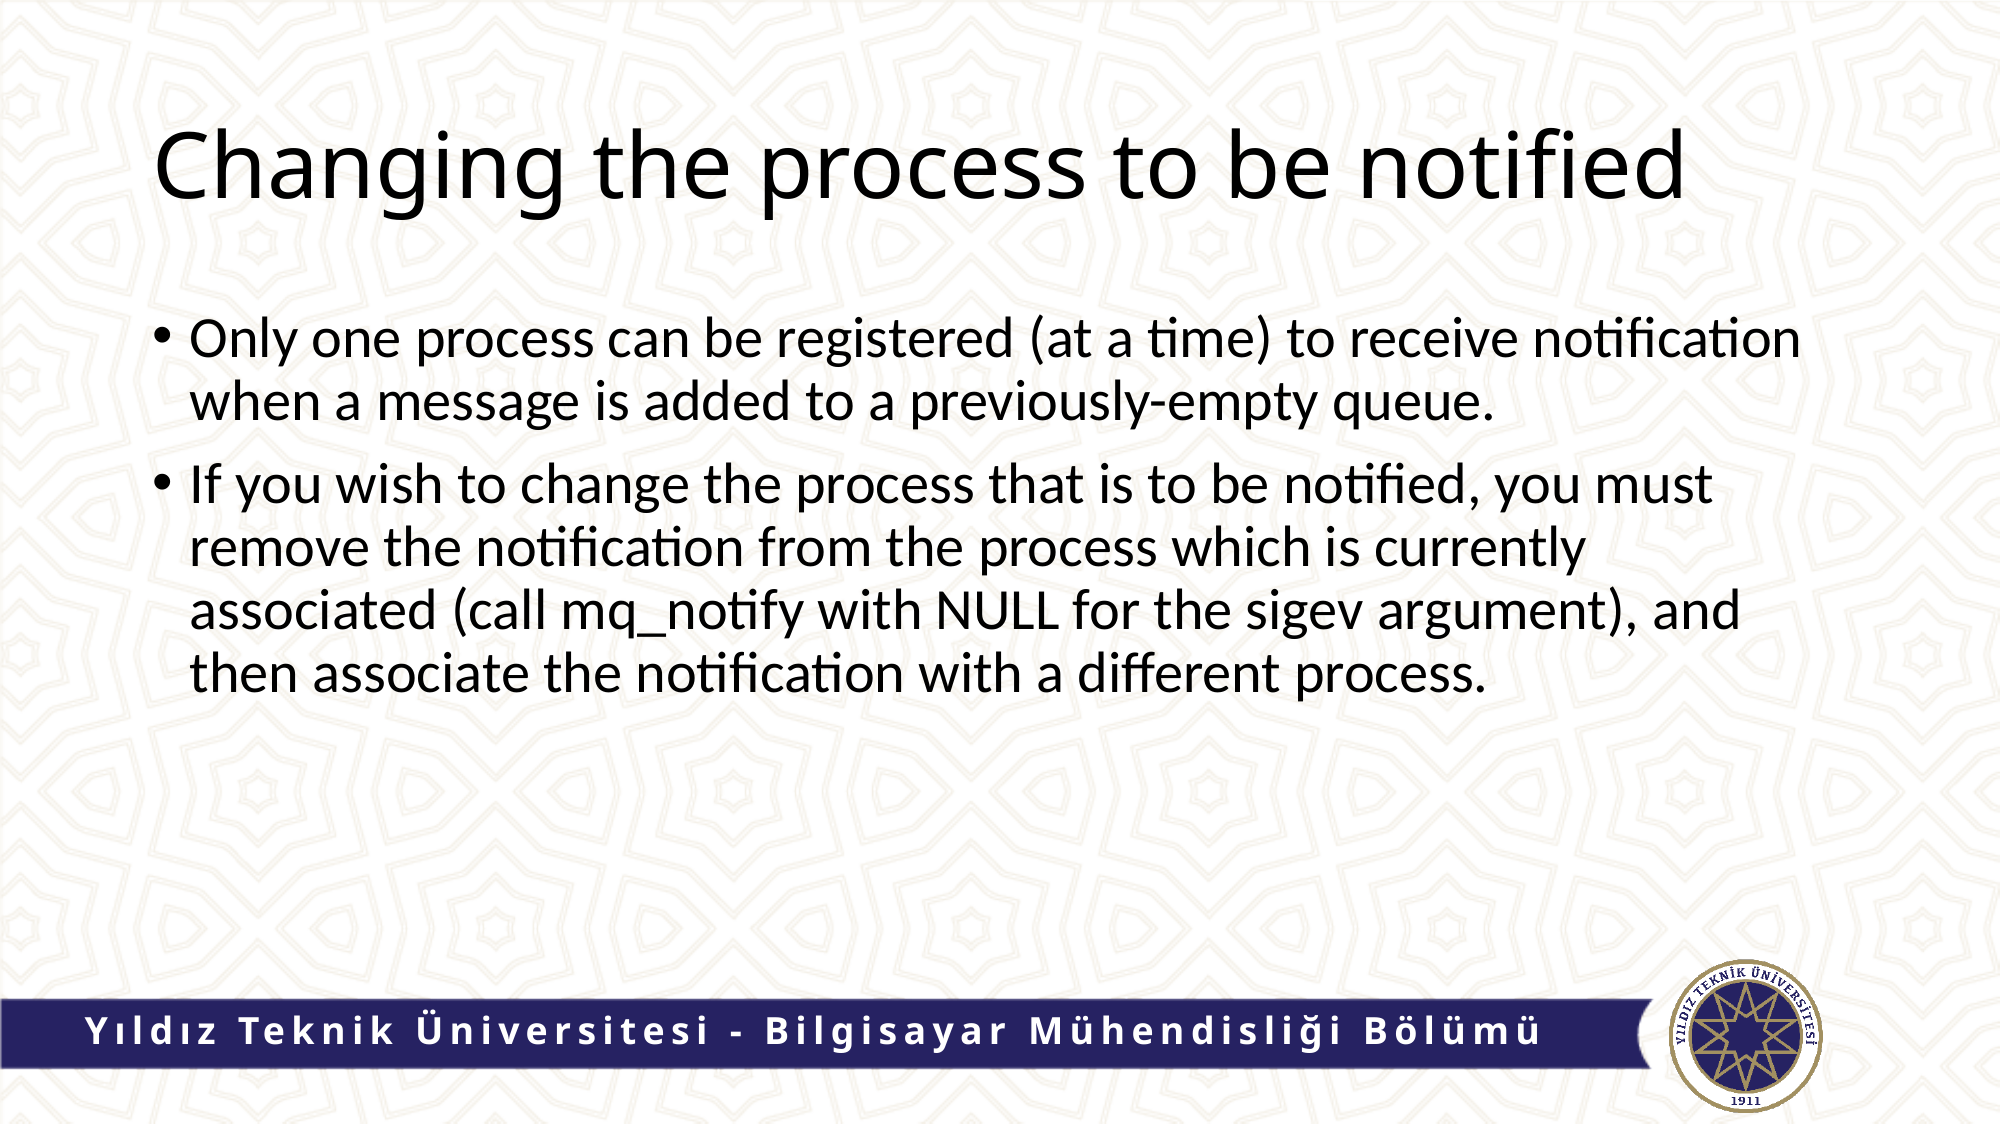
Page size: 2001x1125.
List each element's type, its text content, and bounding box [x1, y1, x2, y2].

picture [0, 0, 2000, 1125]
list Only one process can be registered (at a time) to receive notification when a message is added to a previously-empty queue. If you wish to change the process that is to be notified, you must remove the notification from the process which is currently associated (call mq_notify with NULL for the sigev argument), and then associate the notification with a different process. [137, 299, 1863, 982]
footer Yıldız Teknik Üniversitesi - Bilgisayar Mühendisliği Bölümü [0, 997, 1628, 1069]
title Changing the process to be notified [137, 59, 1863, 278]
